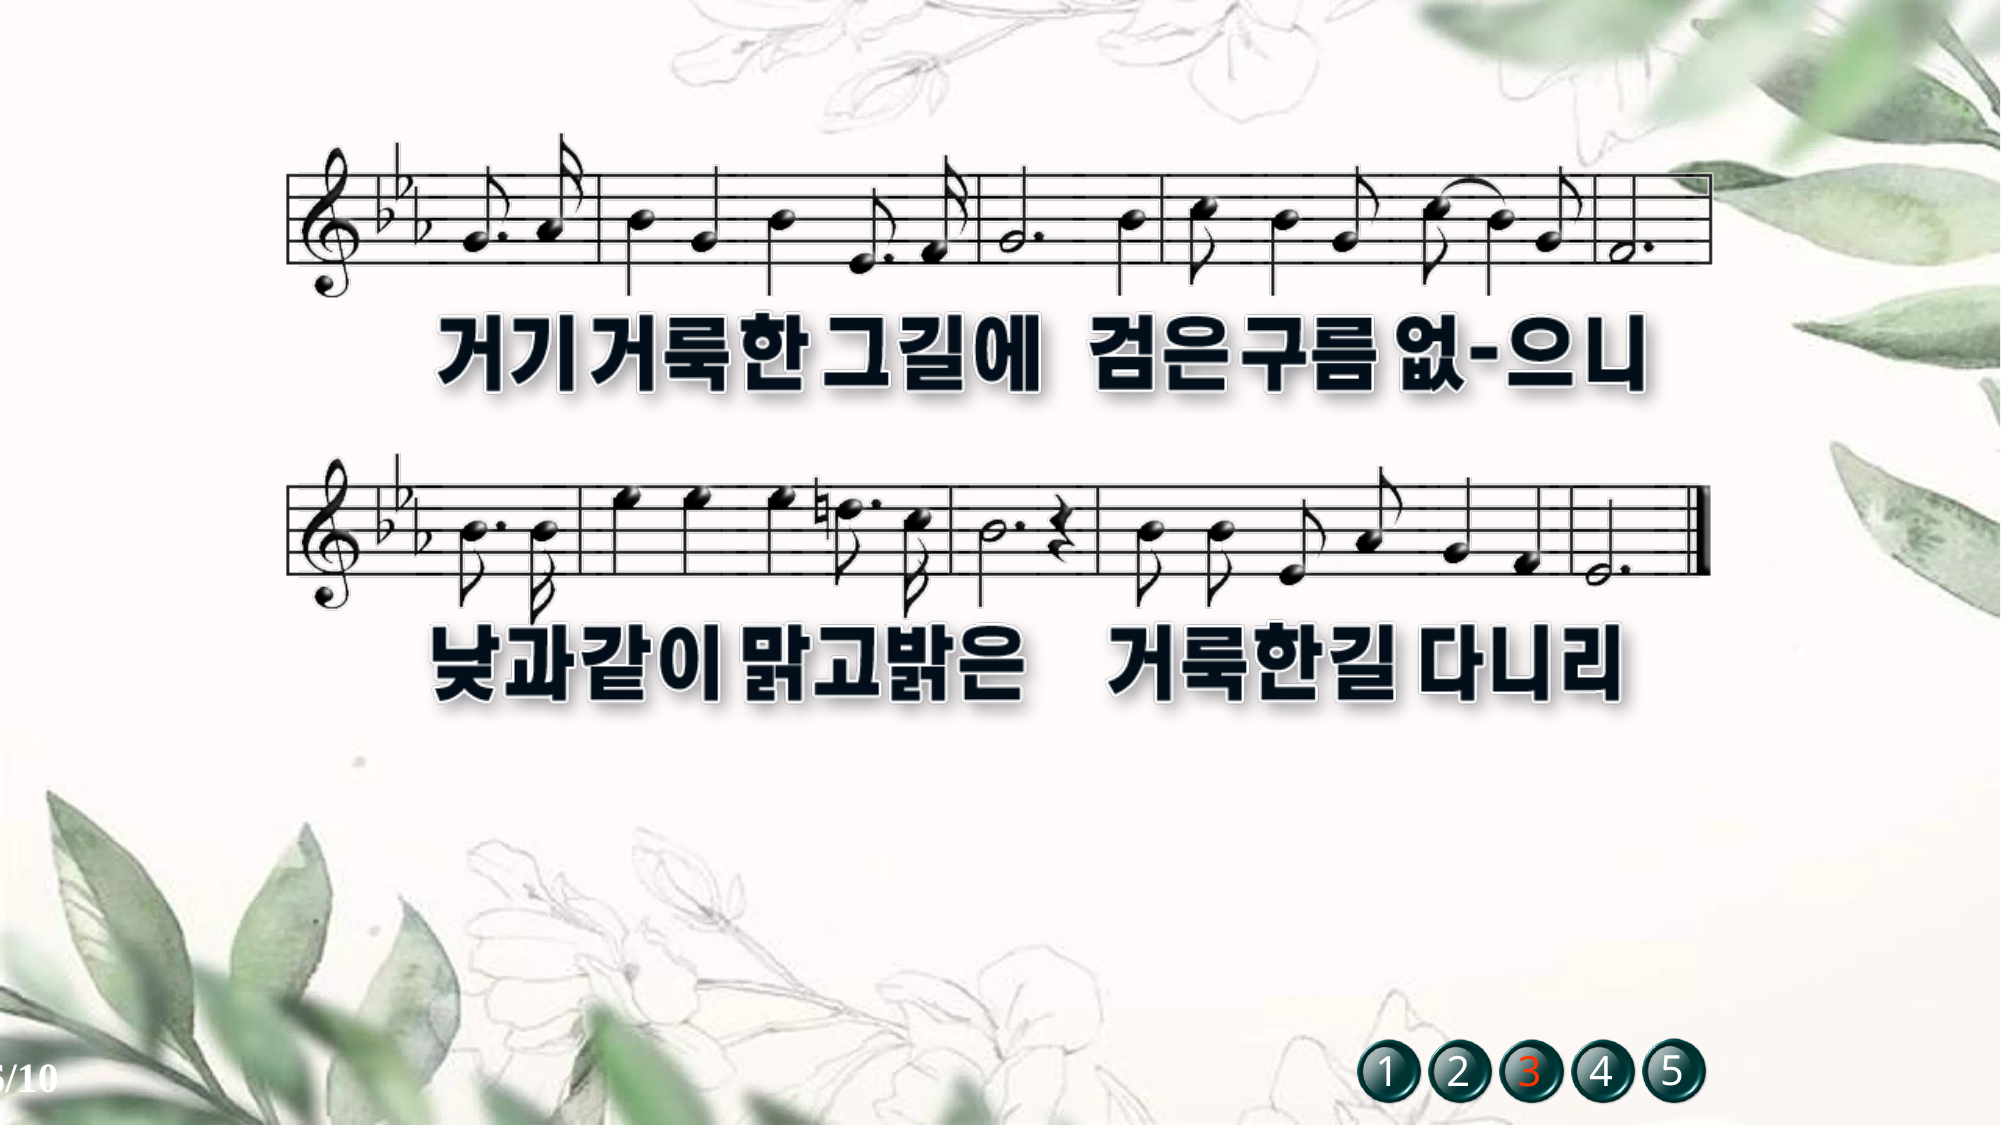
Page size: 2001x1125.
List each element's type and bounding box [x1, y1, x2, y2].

text_box [1354, 1035, 1424, 1106]
text_box [1639, 1034, 1709, 1106]
text_box [1496, 1035, 1567, 1106]
text_box [1425, 1035, 1496, 1106]
text_box [1568, 1035, 1638, 1106]
picture [0, 0, 2001, 1125]
